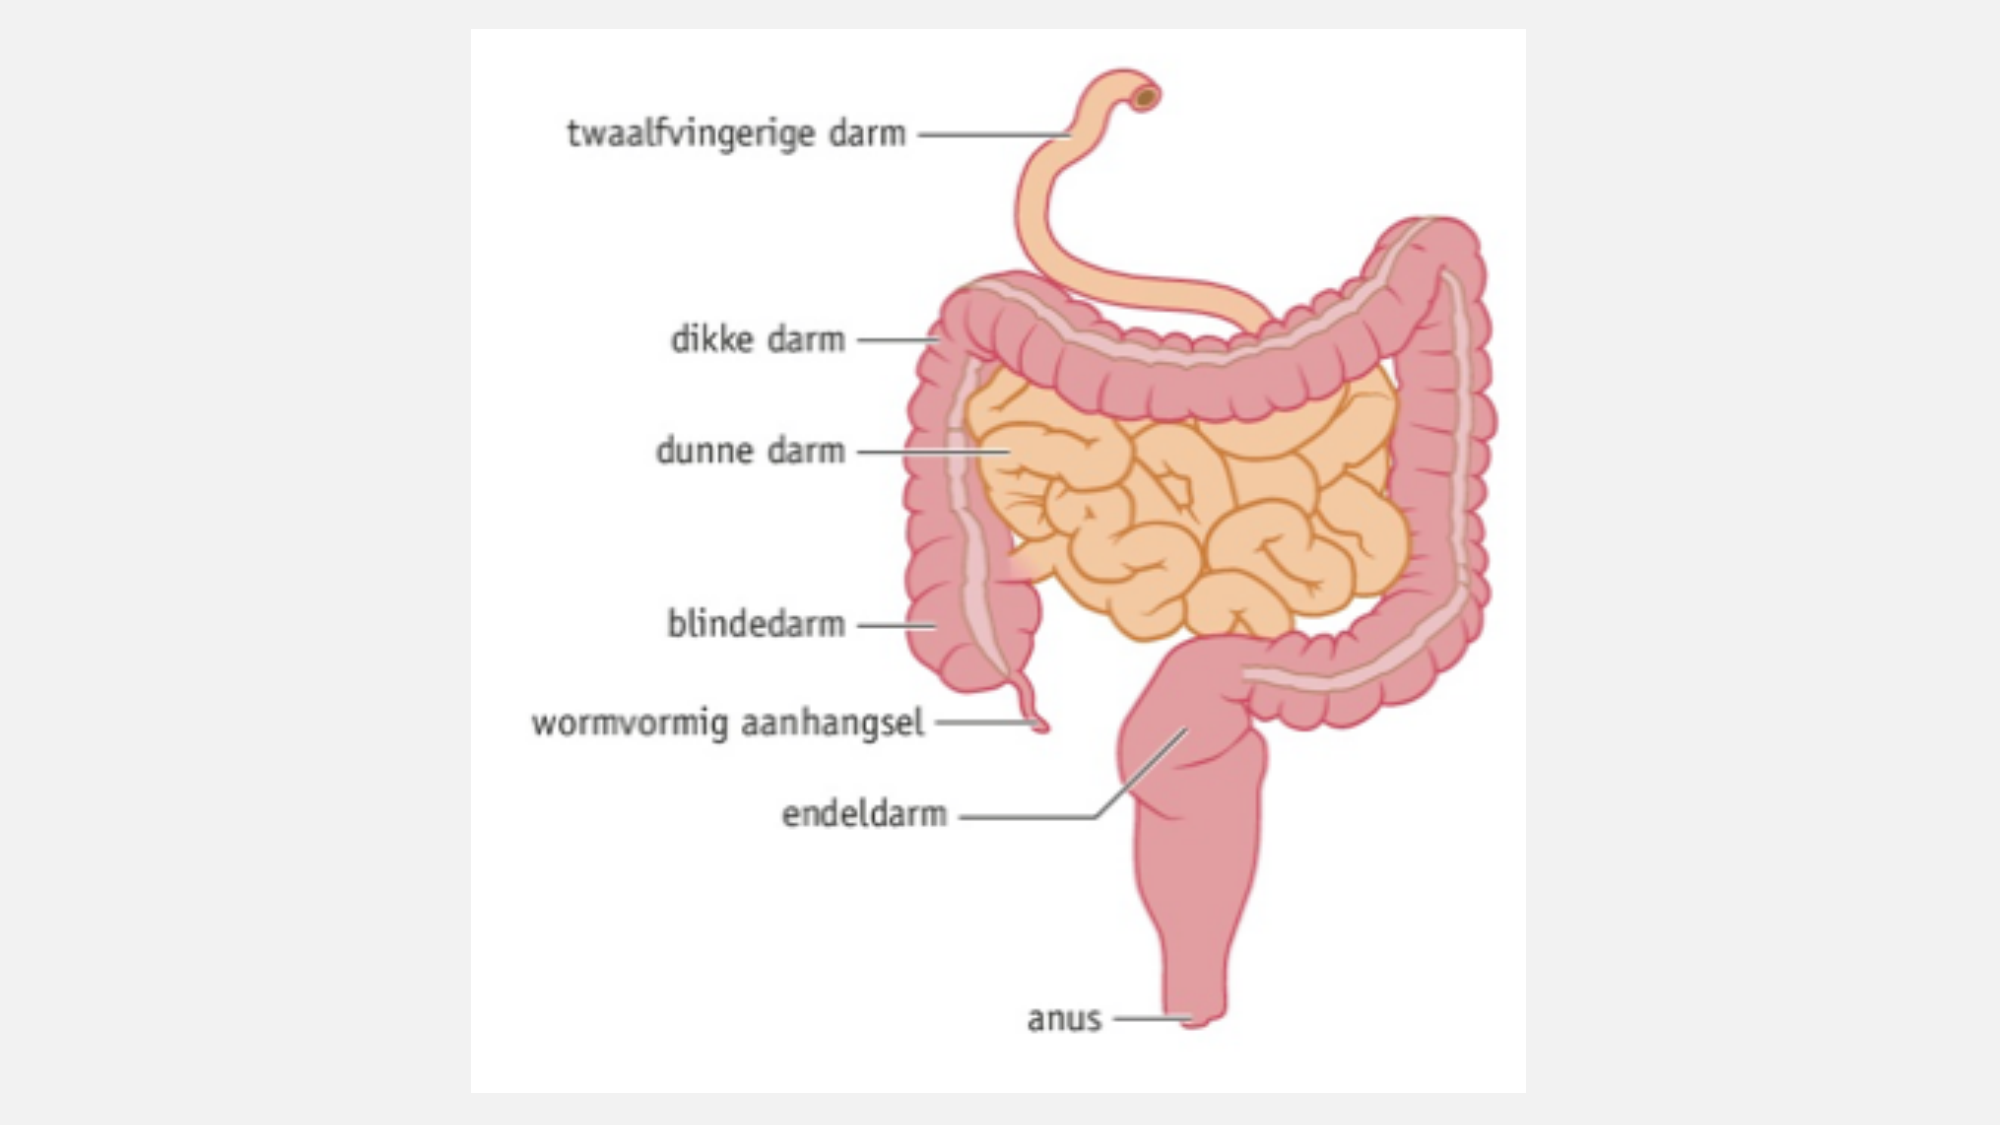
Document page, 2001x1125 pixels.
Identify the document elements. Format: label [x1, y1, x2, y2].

picture [471, 29, 1526, 1093]
